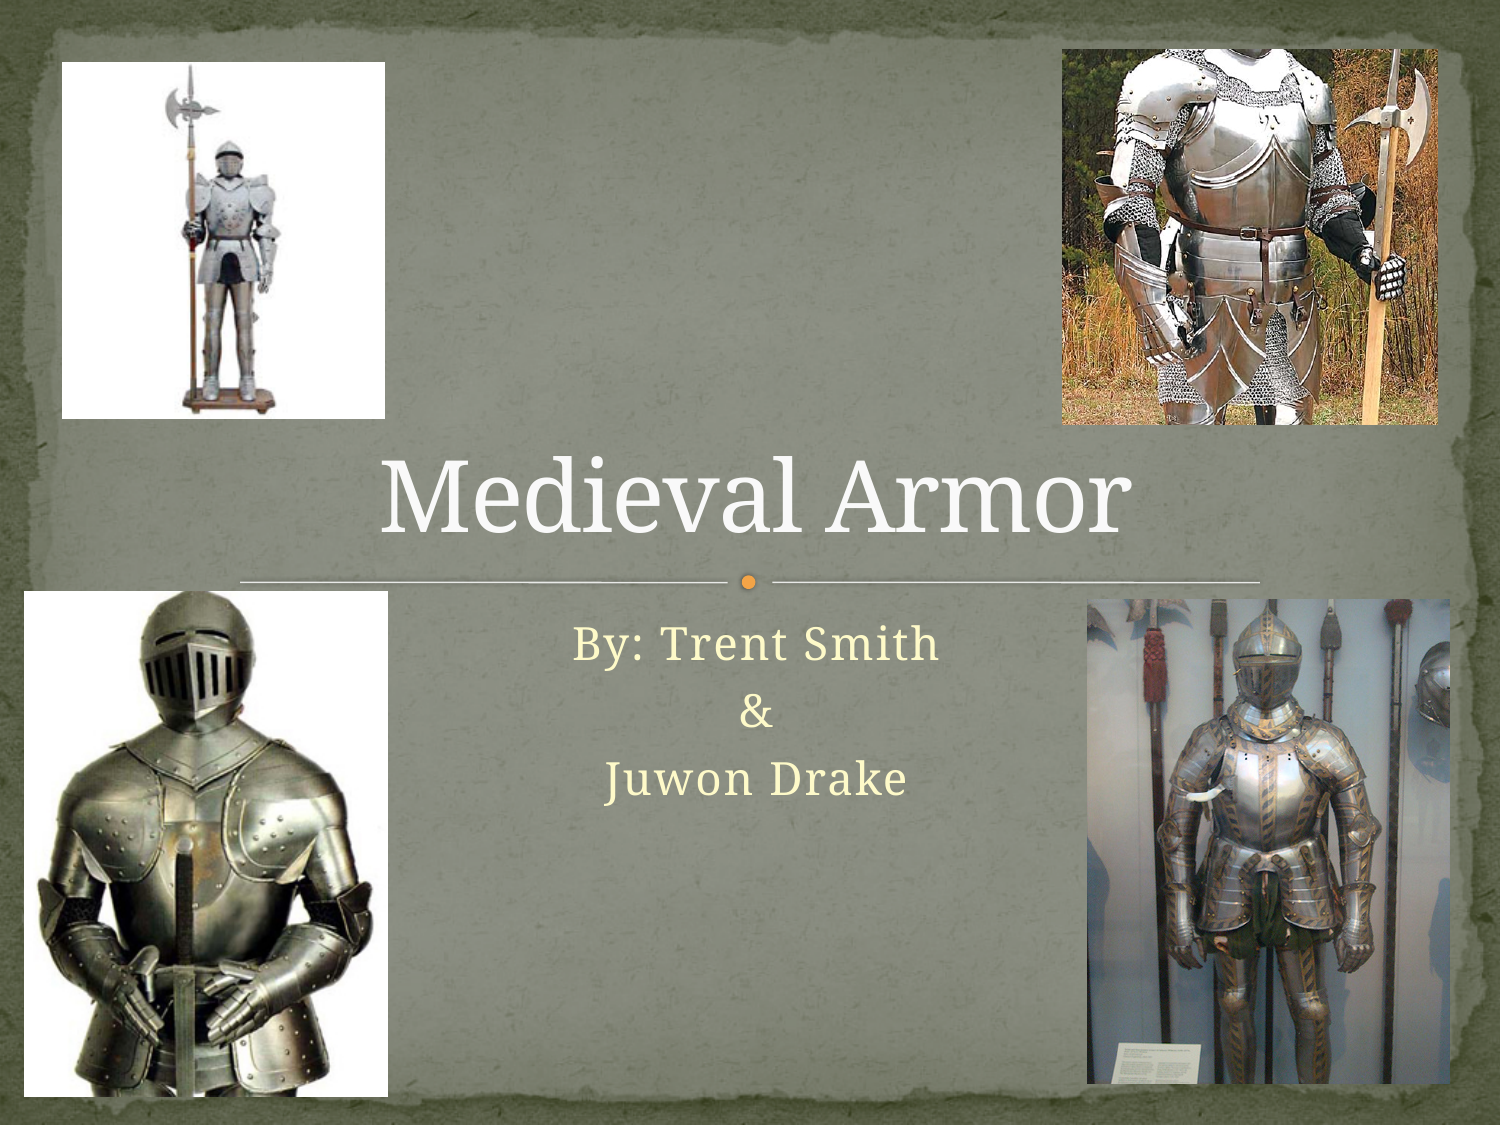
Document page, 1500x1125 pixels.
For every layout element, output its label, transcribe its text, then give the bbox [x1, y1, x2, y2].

picture [1062, 49, 1438, 425]
picture [62, 62, 385, 419]
subtitle By: Trent Smith & Juwon Drake [396, 606, 1077, 795]
title Medieval Armor [74, 235, 1438, 561]
picture [24, 591, 388, 1097]
picture [1087, 599, 1450, 1084]
